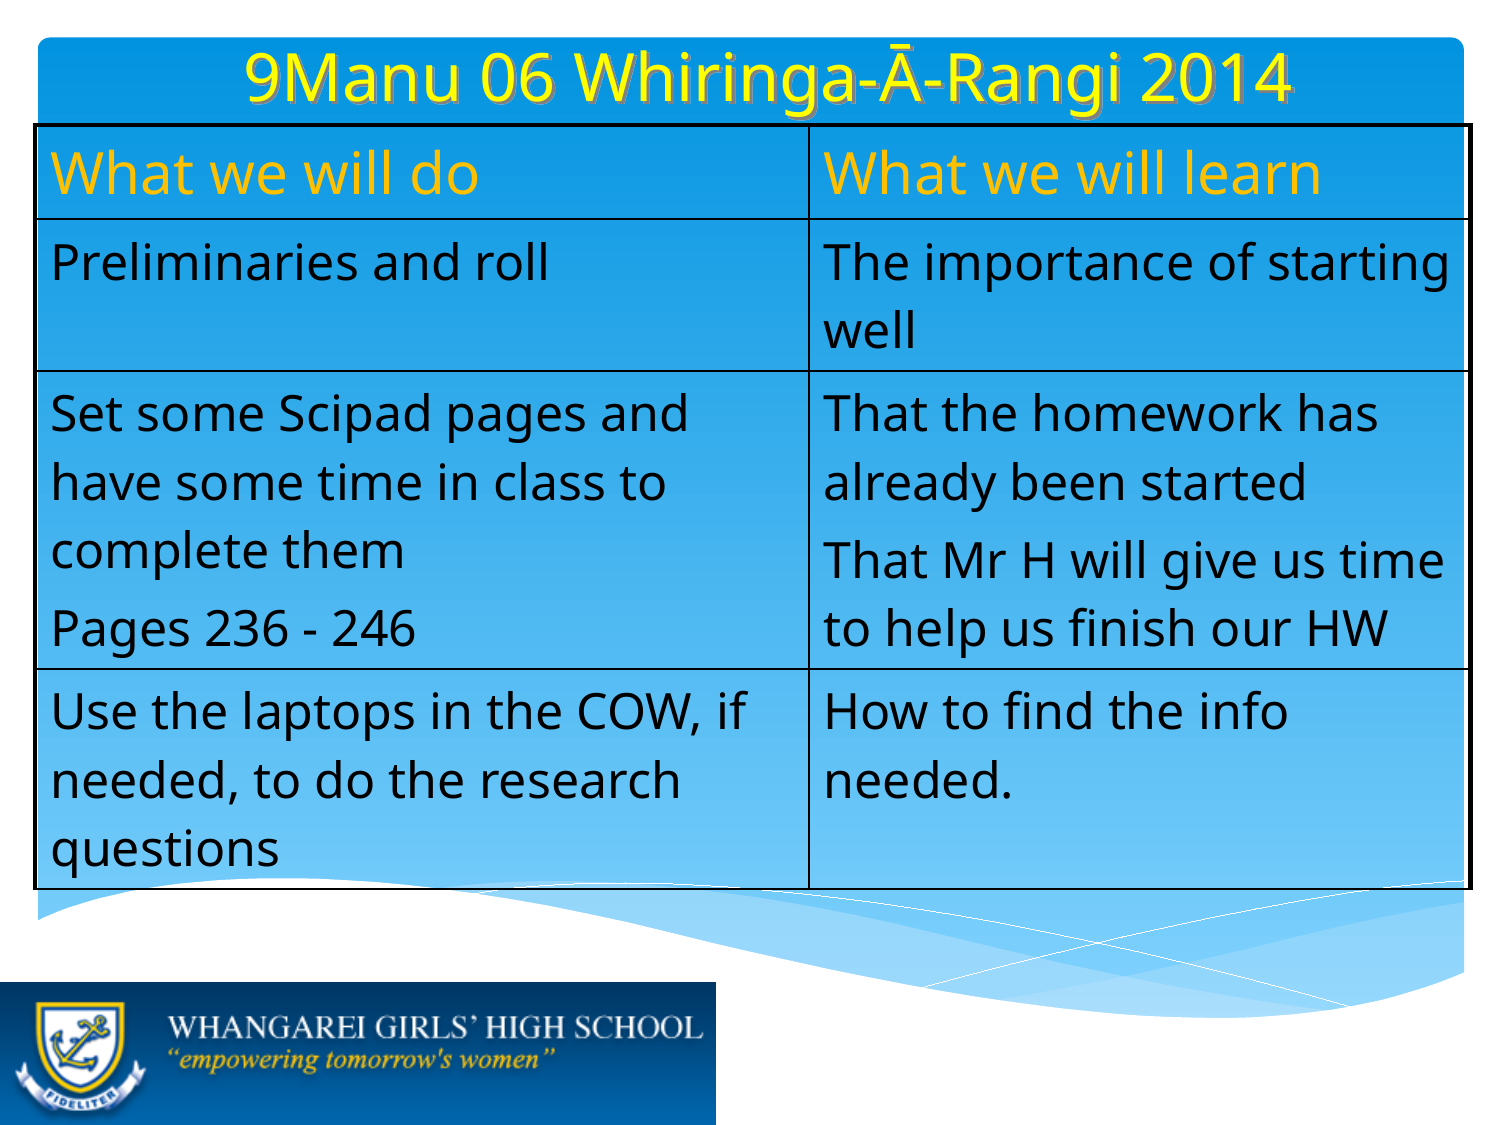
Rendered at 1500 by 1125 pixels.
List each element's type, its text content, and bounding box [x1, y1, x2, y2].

table_header What we will learn [810, 127, 1468, 218]
text_box 9Manu 06 Whiringa-Ā-Rangi 2014 [162, 24, 1375, 123]
table_cell Set some Scipad pages and have some time in class to complete them Pages 236 - 246 [37, 372, 808, 668]
table_cell Preliminaries and roll [37, 220, 808, 370]
table_cell Use the laptops in the COW, if needed, to do the research questions [37, 670, 808, 888]
table_cell That the homework has already been started That Mr H will give us time to help us finish our HW [810, 372, 1468, 668]
table_cell The importance of starting well [810, 220, 1468, 370]
table_cell How to find the info needed. [810, 670, 1468, 888]
table_header What we will do [37, 127, 808, 218]
picture [0, 982, 716, 1125]
